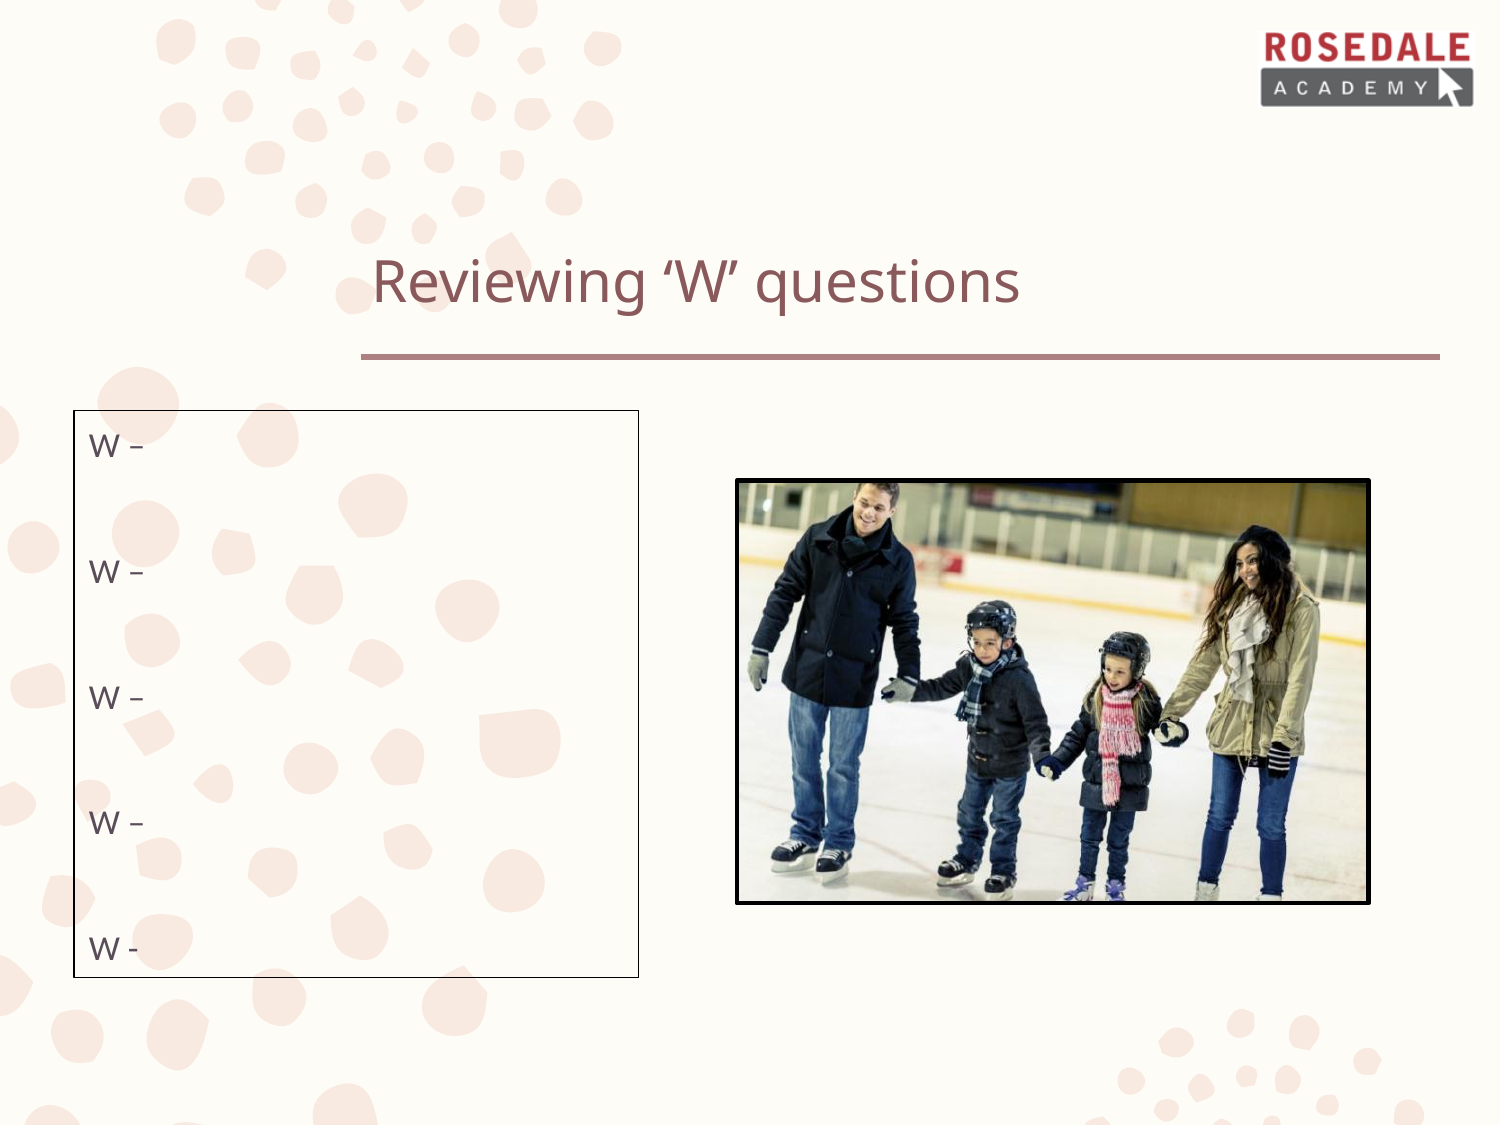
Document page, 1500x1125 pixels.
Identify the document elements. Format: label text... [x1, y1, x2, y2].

text_box Reviewing ‘W’ questions [356, 241, 1280, 1029]
picture [738, 482, 1367, 901]
list W – W – W – W – W - [73, 410, 639, 978]
picture [1258, 31, 1475, 109]
